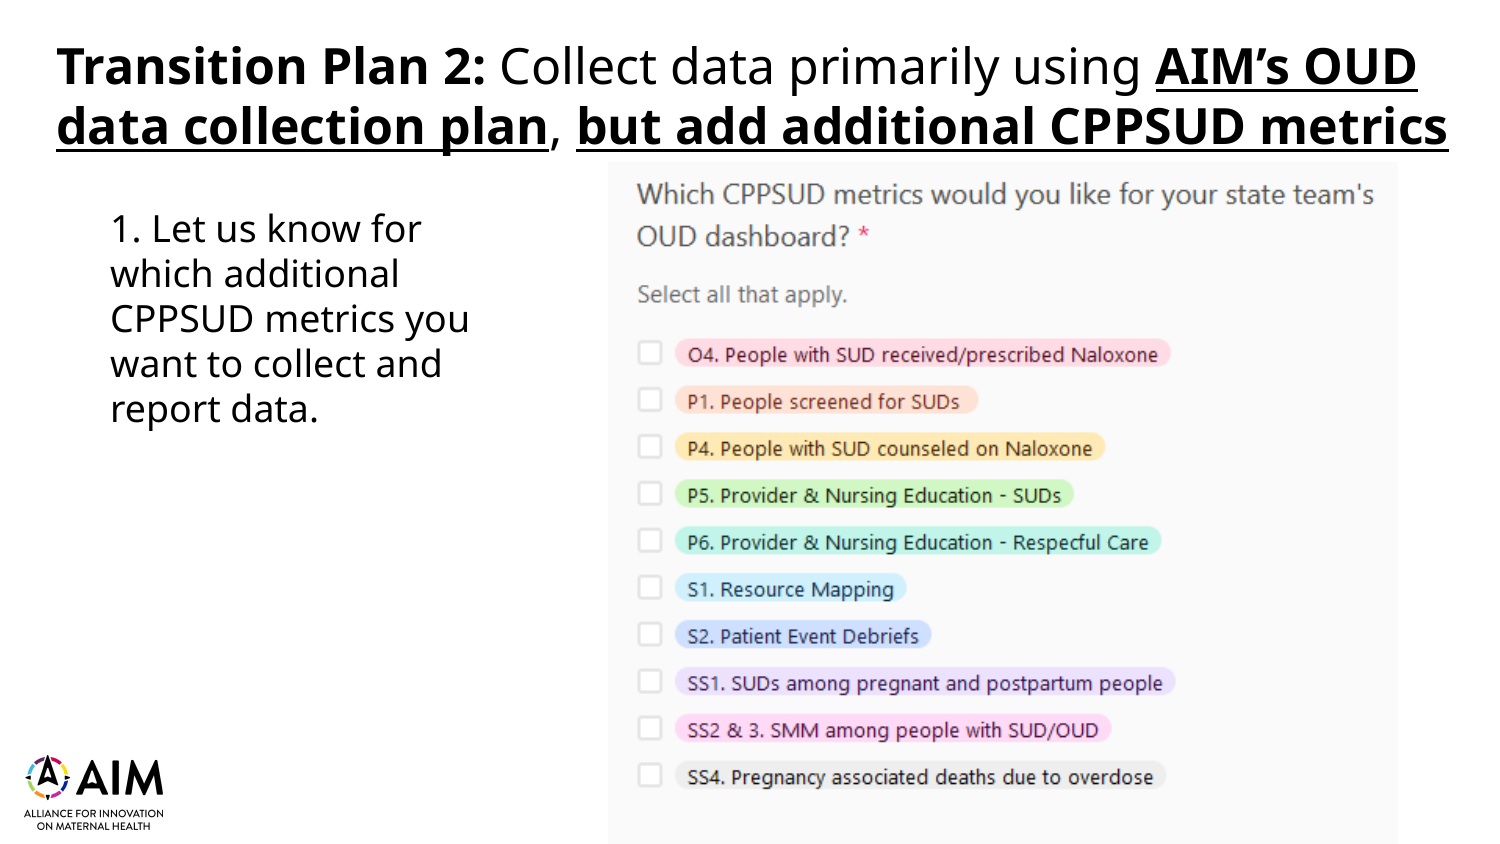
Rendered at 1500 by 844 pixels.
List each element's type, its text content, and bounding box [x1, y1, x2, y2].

text_box 1. Let us know for which additional CPPSUD metrics you want to collect and report data. [95, 197, 548, 437]
picture [608, 162, 1399, 844]
title Transition Plan 2: Collect data primarily using AIM’s OUD data collection plan, but add additional CPPSUD metrics [41, 73, 1500, 171]
picture [24, 755, 163, 830]
